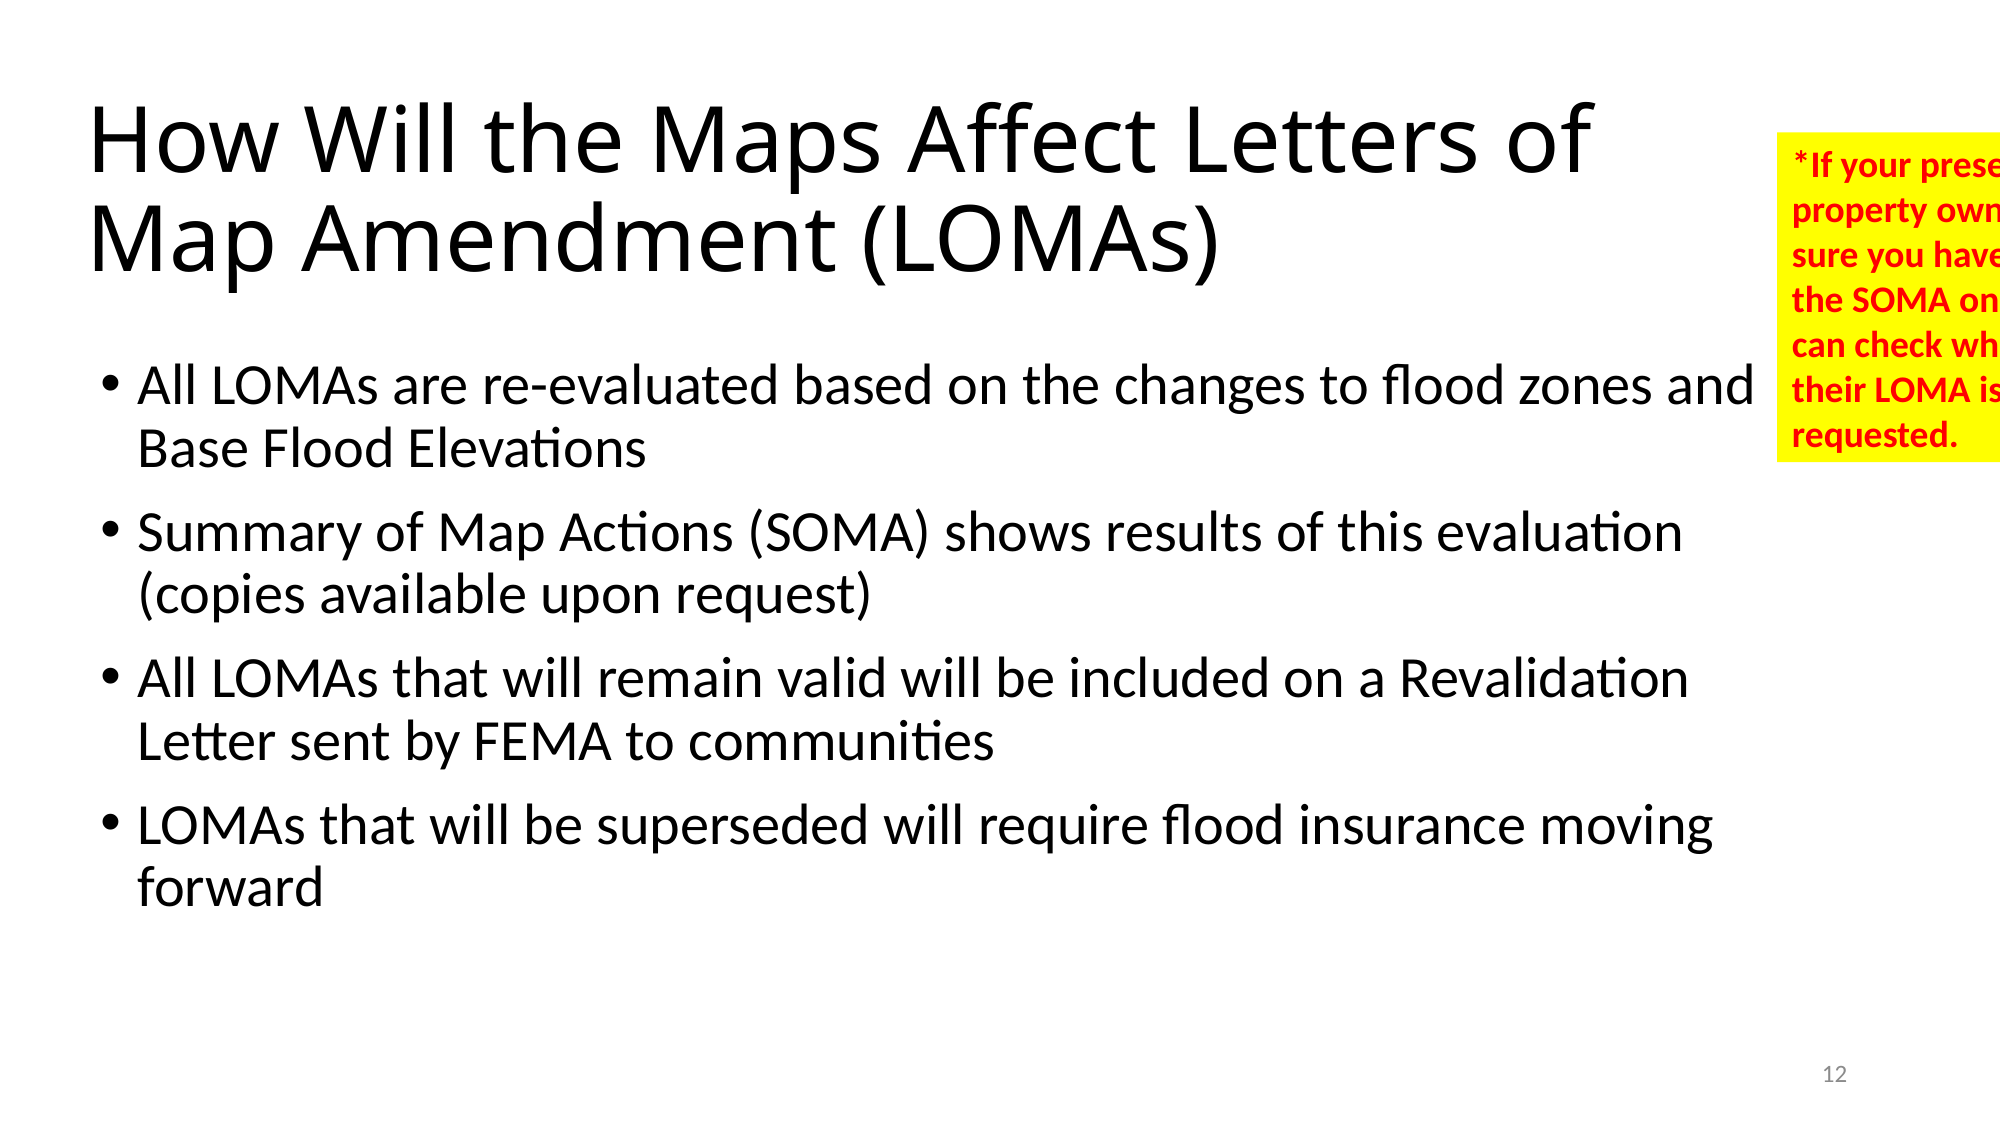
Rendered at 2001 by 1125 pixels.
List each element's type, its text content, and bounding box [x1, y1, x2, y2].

text_box *If your presentation is for property owners, make sure you have a copy of the SOMA on hand so you can check which category their LOMA is in if requested. [1777, 132, 2000, 463]
list All LOMAs are re-evaluated based on the changes to flood zones and Base Flood Elevations Summary of Map Actions (SOMA) shows results of this evaluation (copies available upon request) All LOMAs that will remain valid will be included on a Revalidation Letter sent by FEMA to communities LOMAs that will be superseded will require flood insurance moving forward [85, 346, 1778, 1125]
title How Will the Maps Affect Letters of Map Amendment (LOMAs) [71, 98, 1778, 287]
slide_number 12 [1412, 1042, 1863, 1103]
